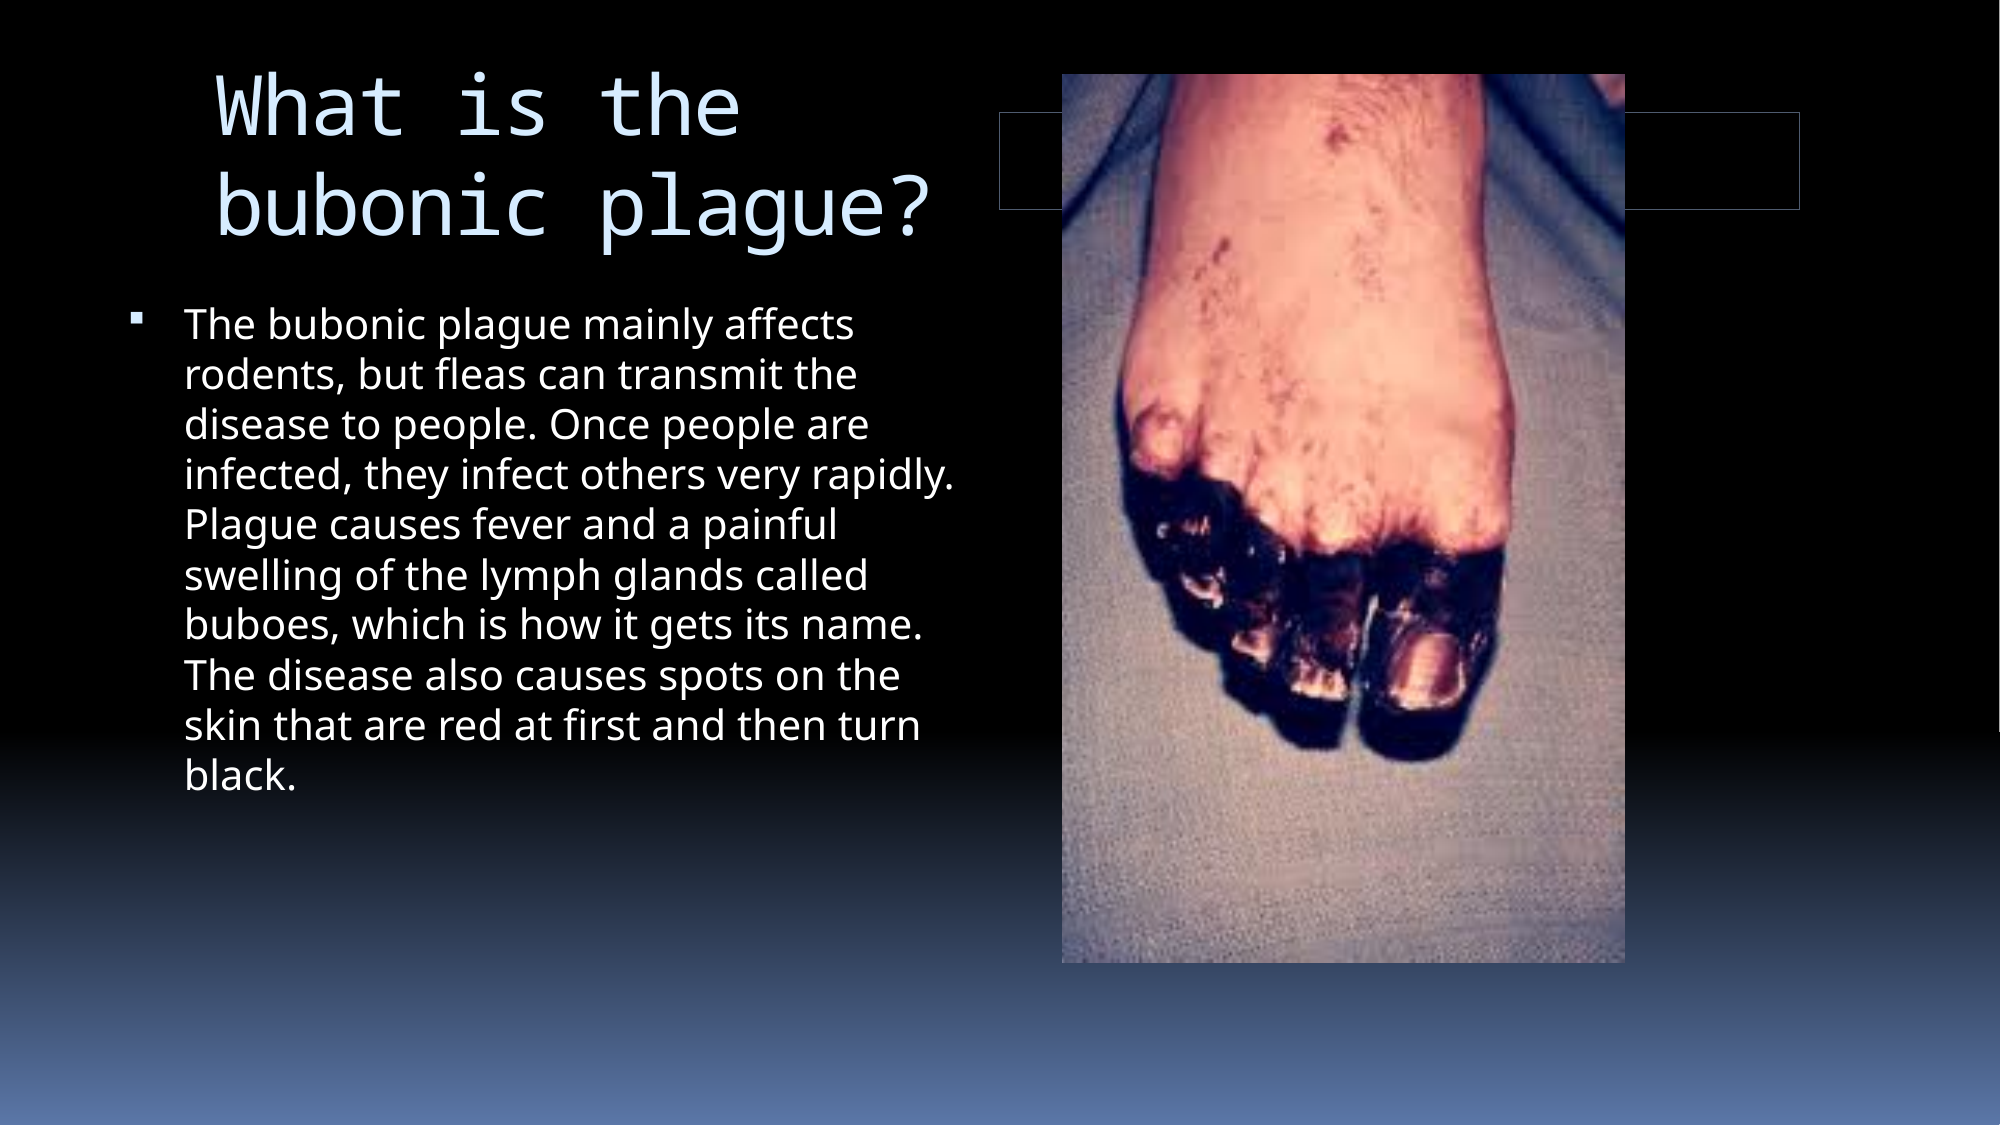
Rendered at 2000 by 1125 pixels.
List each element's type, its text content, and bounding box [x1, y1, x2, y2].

list The bubonic plague mainly affects rodents, but fleas can transmit the disease to people. Once people are infected, they infect others very rapidly. Plague causes fever and a painful swelling of the lymph glands called buboes, which is how it gets its name. The disease also causes spots on the skin that are red at first and then turn black. [101, 290, 985, 1033]
picture [1061, 74, 1626, 963]
text_box [999, 112, 1052, 210]
title What is the bubonic plague? [199, 45, 975, 263]
text_box [1636, 112, 1800, 210]
